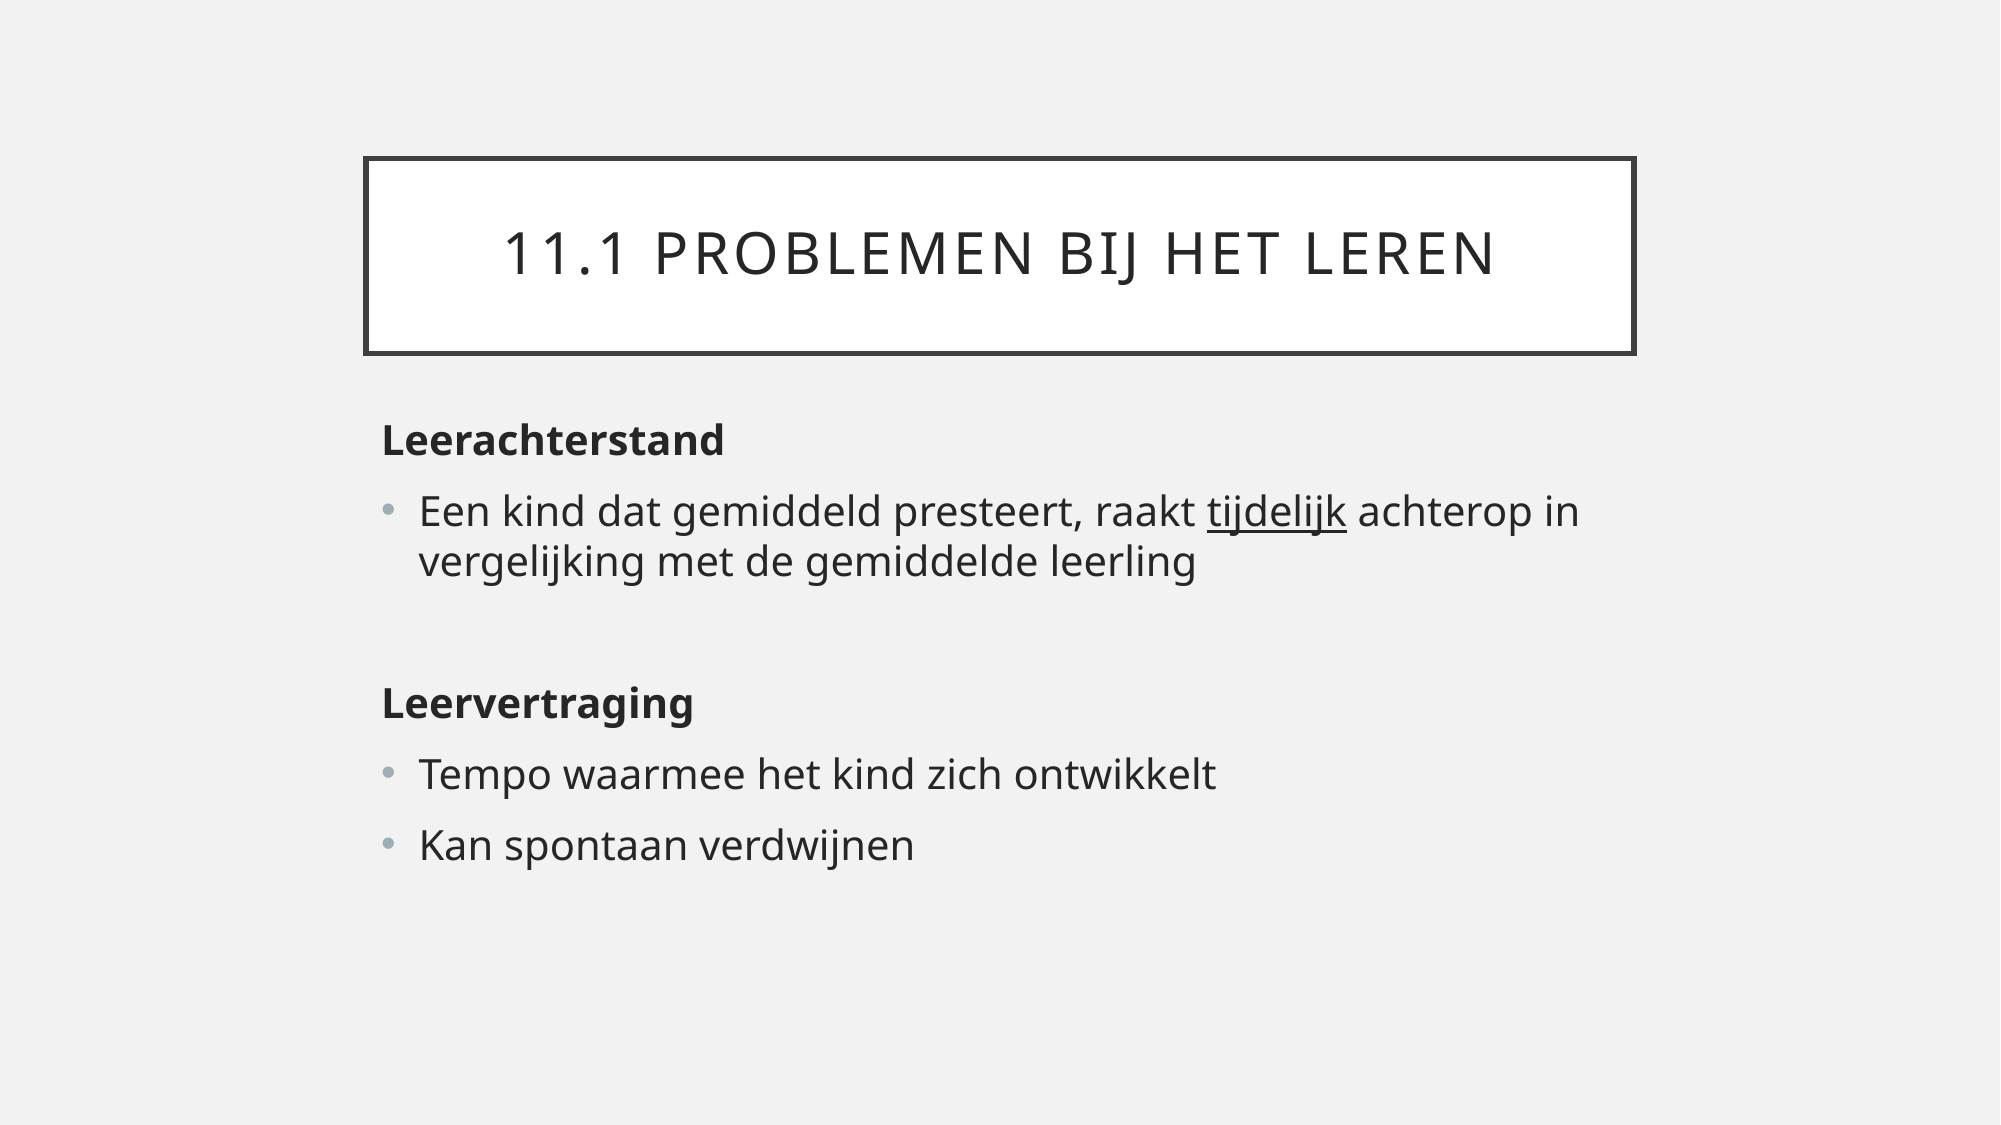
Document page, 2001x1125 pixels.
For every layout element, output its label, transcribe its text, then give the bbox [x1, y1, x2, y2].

title 11.1 Problemen bij het leren [363, 156, 1637, 356]
list Leerachterstand Een kind dat gemiddeld presteert, raakt tijdelijk achterop in vergelijking met de gemiddelde leerling Leervertraging Tempo waarmee het kind zich ontwikkelt Kan spontaan verdwijnen [366, 406, 1634, 916]
